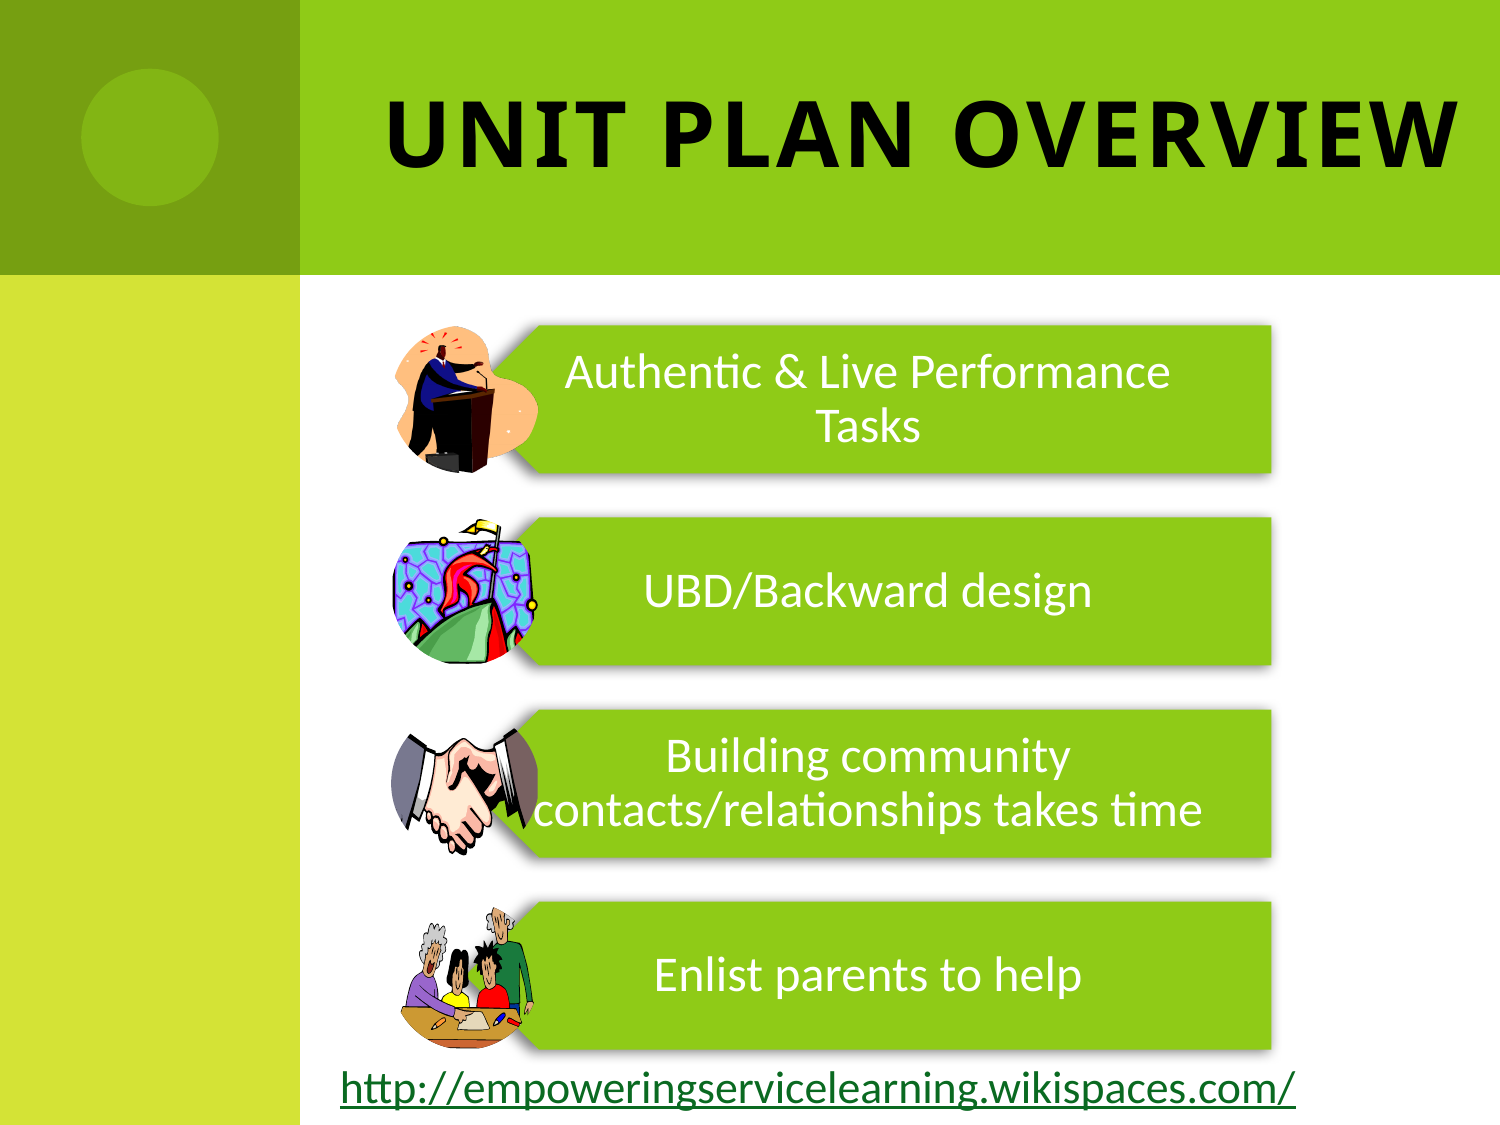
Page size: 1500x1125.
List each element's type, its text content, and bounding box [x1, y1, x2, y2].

list http://empoweringservicelearning.wikispaces.com/ [324, 1070, 1425, 1125]
title Unit Plan Overview [324, 37, 1475, 225]
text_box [224, 324, 1438, 1051]
